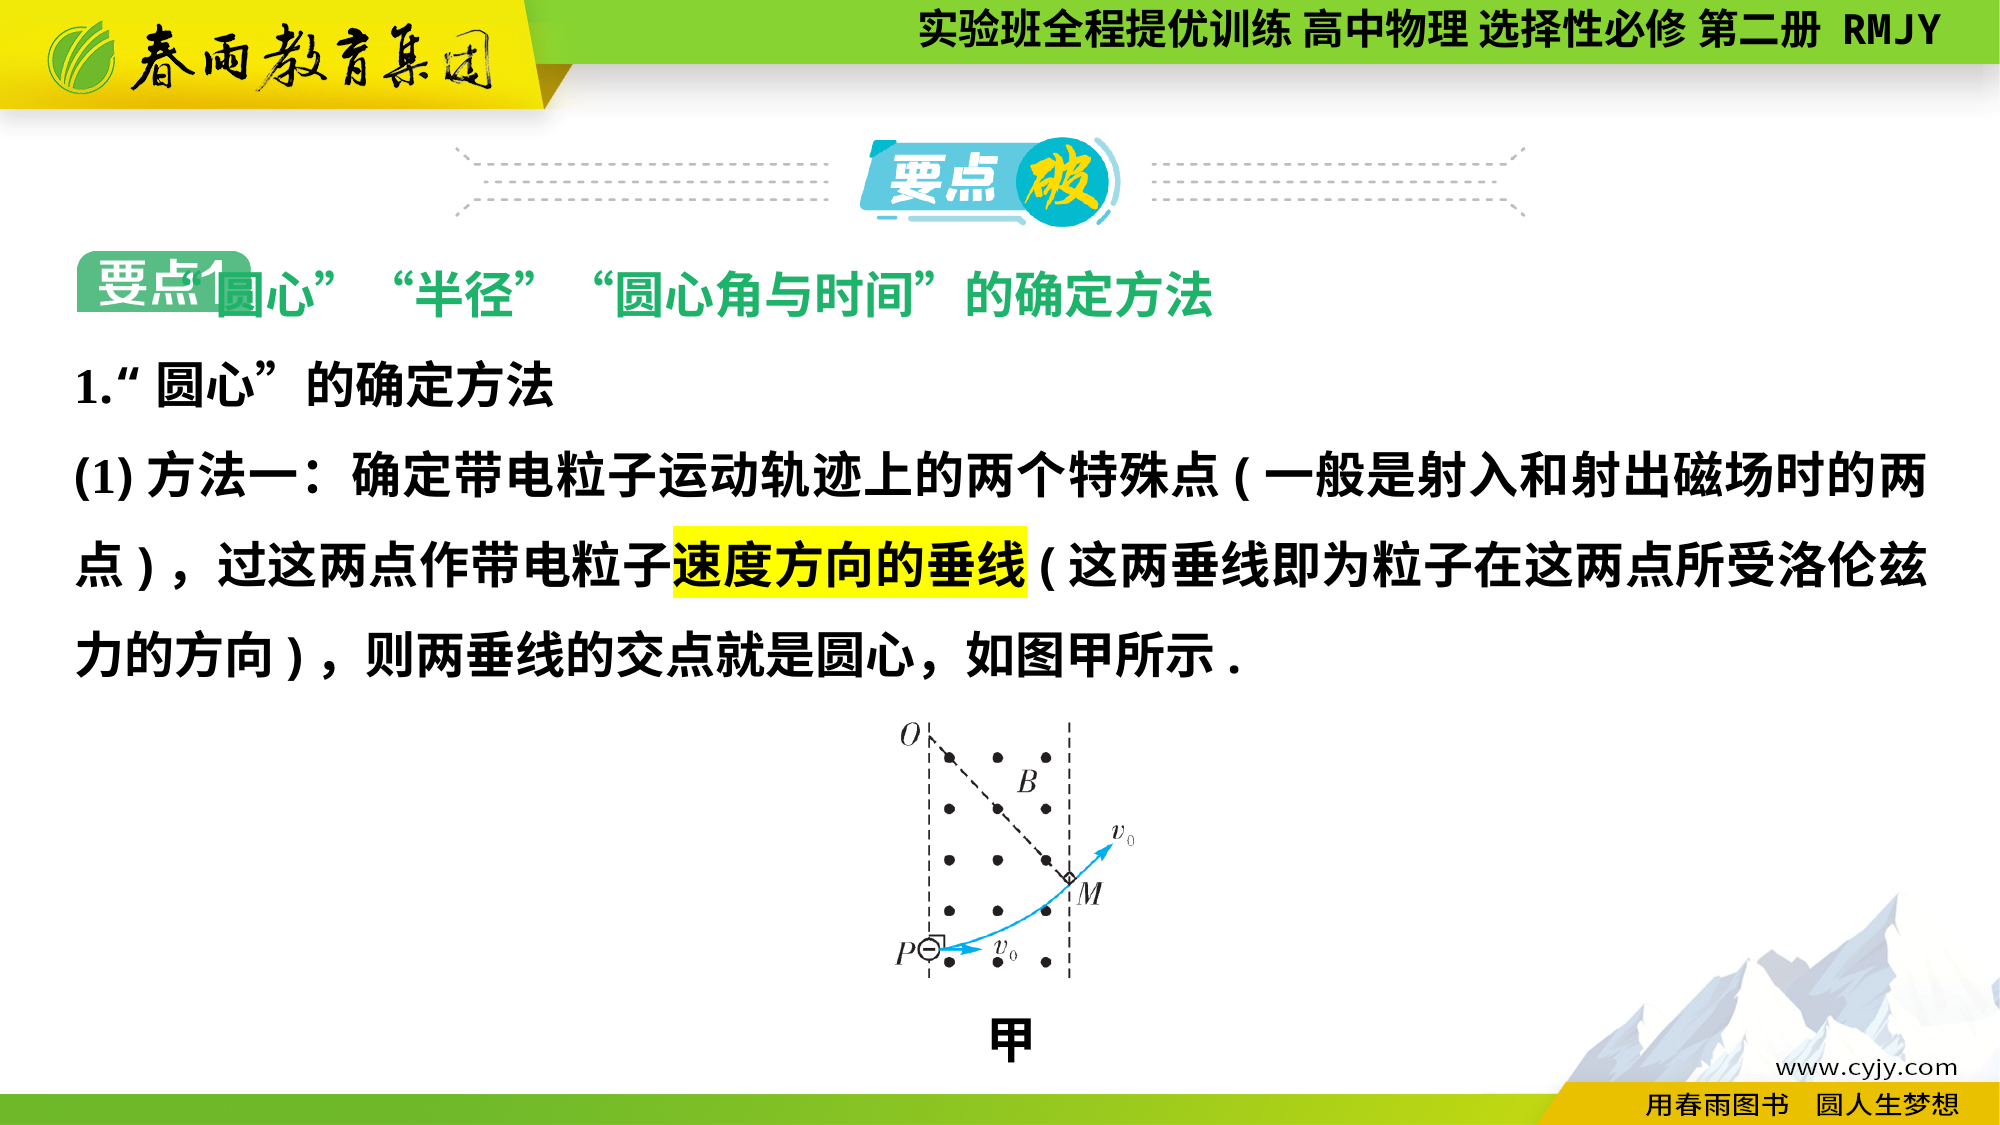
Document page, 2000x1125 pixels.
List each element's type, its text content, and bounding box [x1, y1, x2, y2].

text_box 甲 [971, 971, 1640, 1077]
list “圆心”“半径”“圆心角与时间”的确定方法 1.“圆心”的确定方法 (1)方法一：确定带电粒子运动轨迹上的两个特殊点(一般是射入和射出磁场时的两点)，过这两点作带电粒子速度方向的垂线(这两垂线即为粒子在这两点所受洛伦兹力的方向)，则两垂线的交点就是圆心，如图甲所示. [59, 226, 1944, 682]
picture [0, 0, 2000, 1125]
